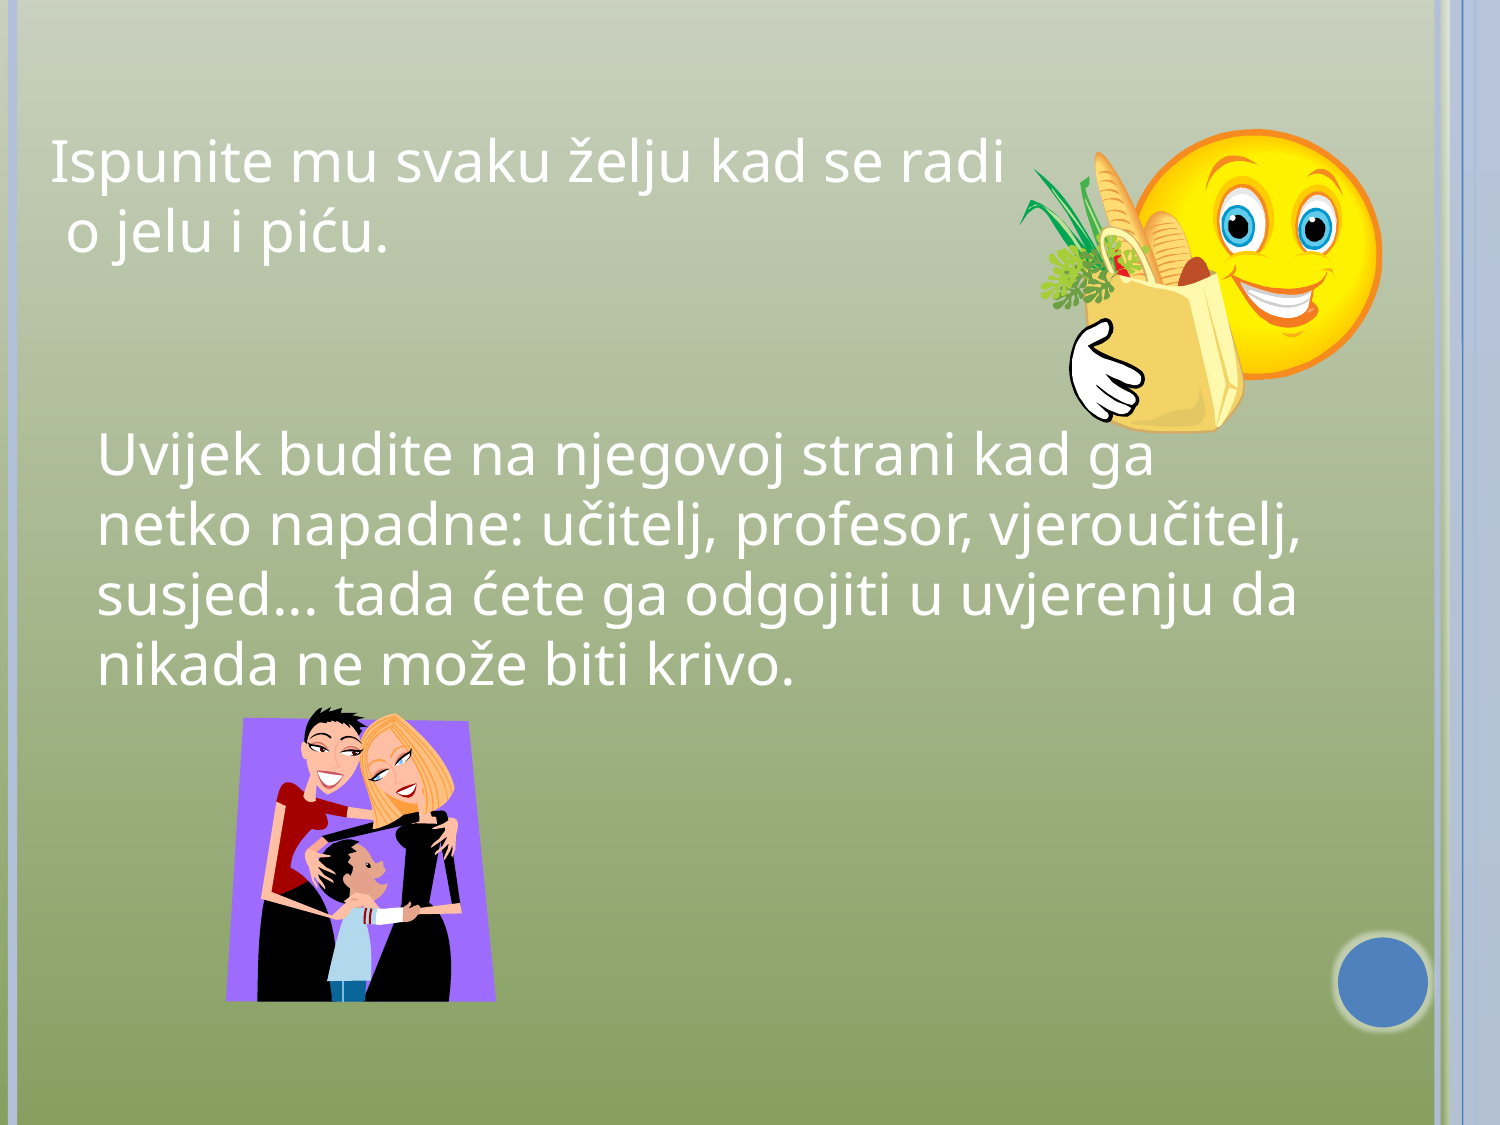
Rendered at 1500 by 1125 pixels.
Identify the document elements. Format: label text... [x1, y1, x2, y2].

text_box Uvijek budite na njegovoj strani kad ga netko napadne: učitelj, profesor, vjeroučitelj, susjed... tada ćete ga odgojiti u uvjerenju da nikada ne može biti krivo. [82, 410, 1336, 750]
picture [210, 690, 512, 1018]
picture [1018, 128, 1384, 434]
text_box Ispunite mu svaku želju kad se radi o jelu i piću. [35, 117, 1336, 342]
